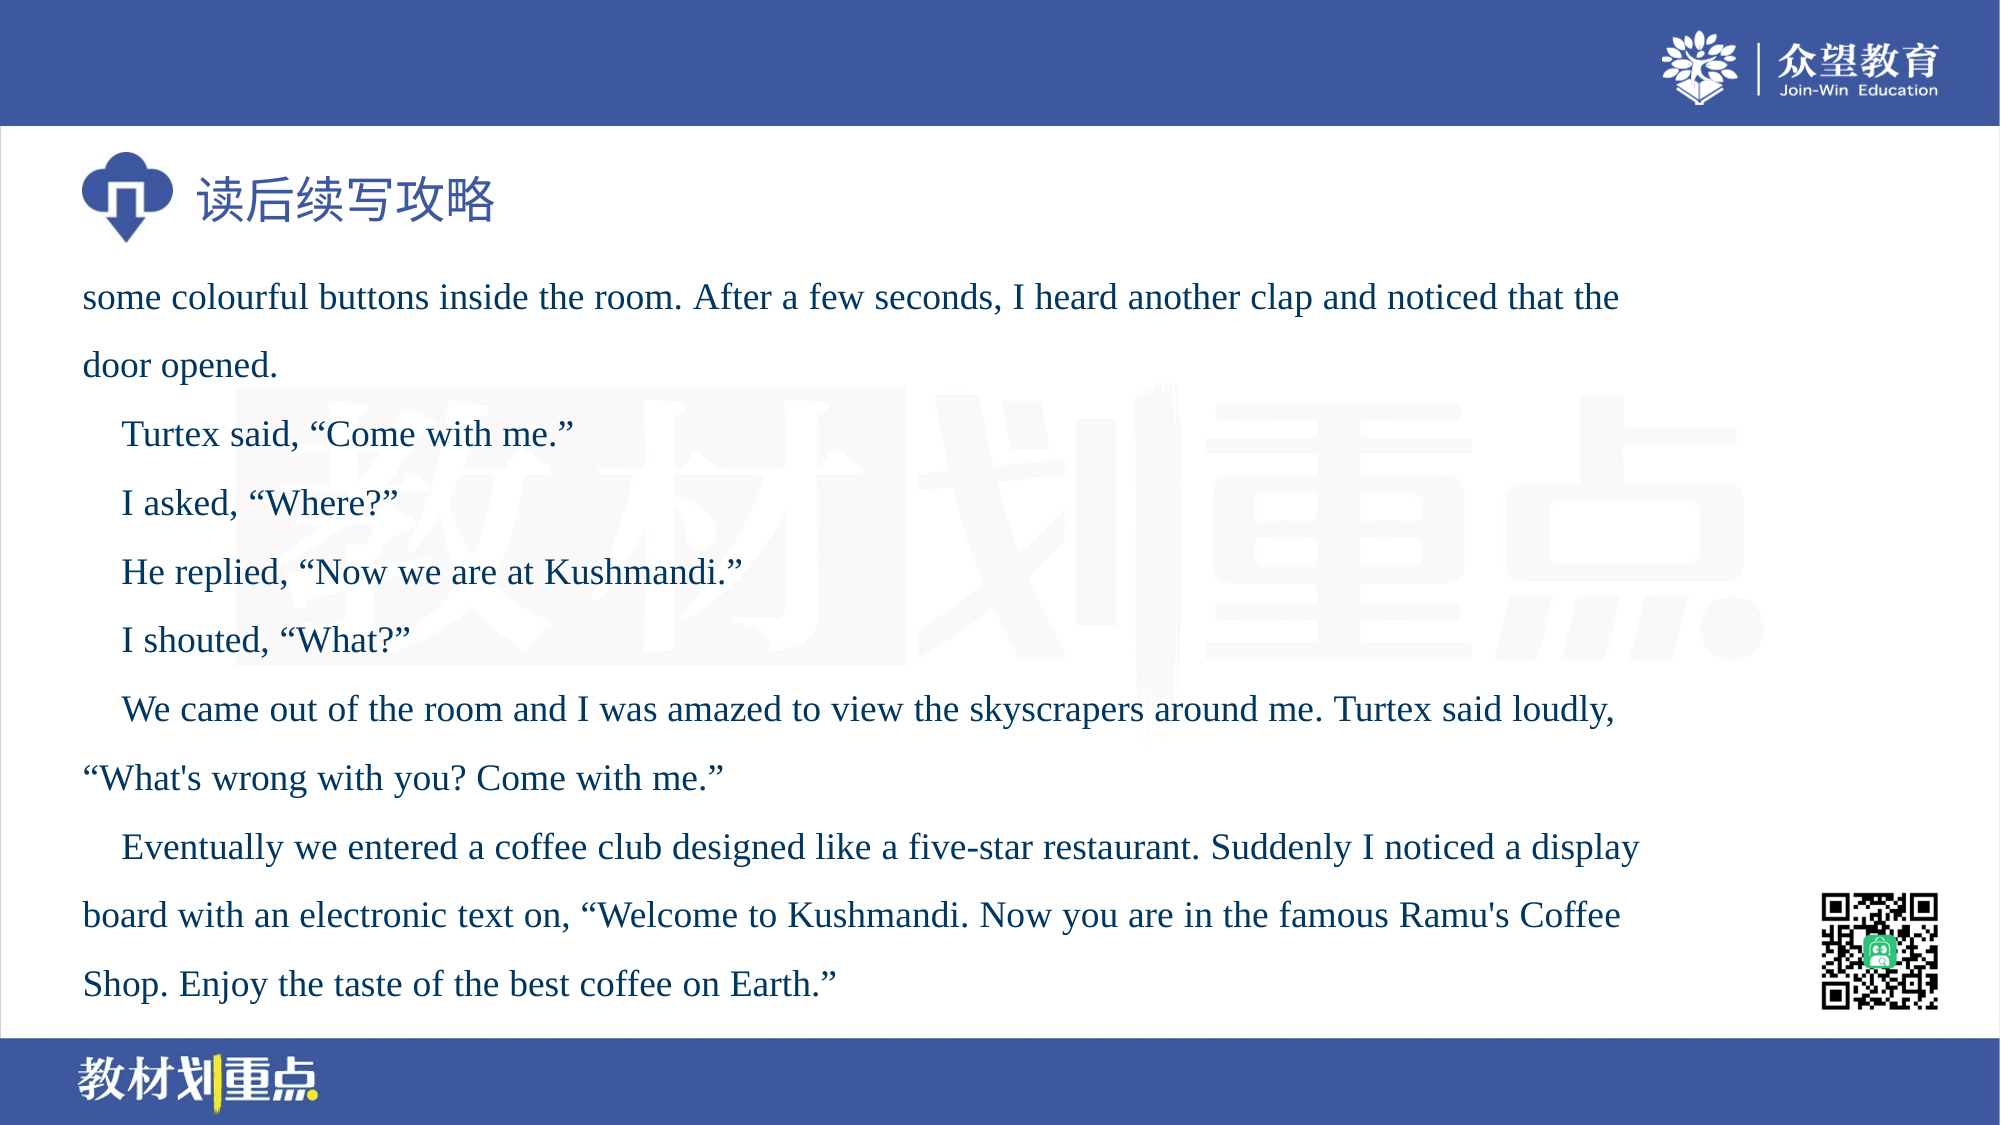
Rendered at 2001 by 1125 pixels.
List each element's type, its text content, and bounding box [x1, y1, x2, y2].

picture [0, 0, 2000, 1125]
text_box some colourful buttons inside the room. After a few seconds, I heard another clap and noticed that the door opened. Turtex said, “Come with me.” I asked, “Where?” He replied, “Now we are at Kushmandi.” I shouted, “What?” We came out of the room and I was amazed to view the skyscrapers around me. Turtex said loudly, “What's wrong with you? Come with me.” Eventually we entered a coffee club designed like a five-star restaurant. Suddenly I noticed a display board with an electronic text on, “Welcome to Kushmandi. Now you are in the famous Ramu's Coffee Shop. Enjoy the taste of the best coffee on Earth.” [82, 247, 1817, 1005]
